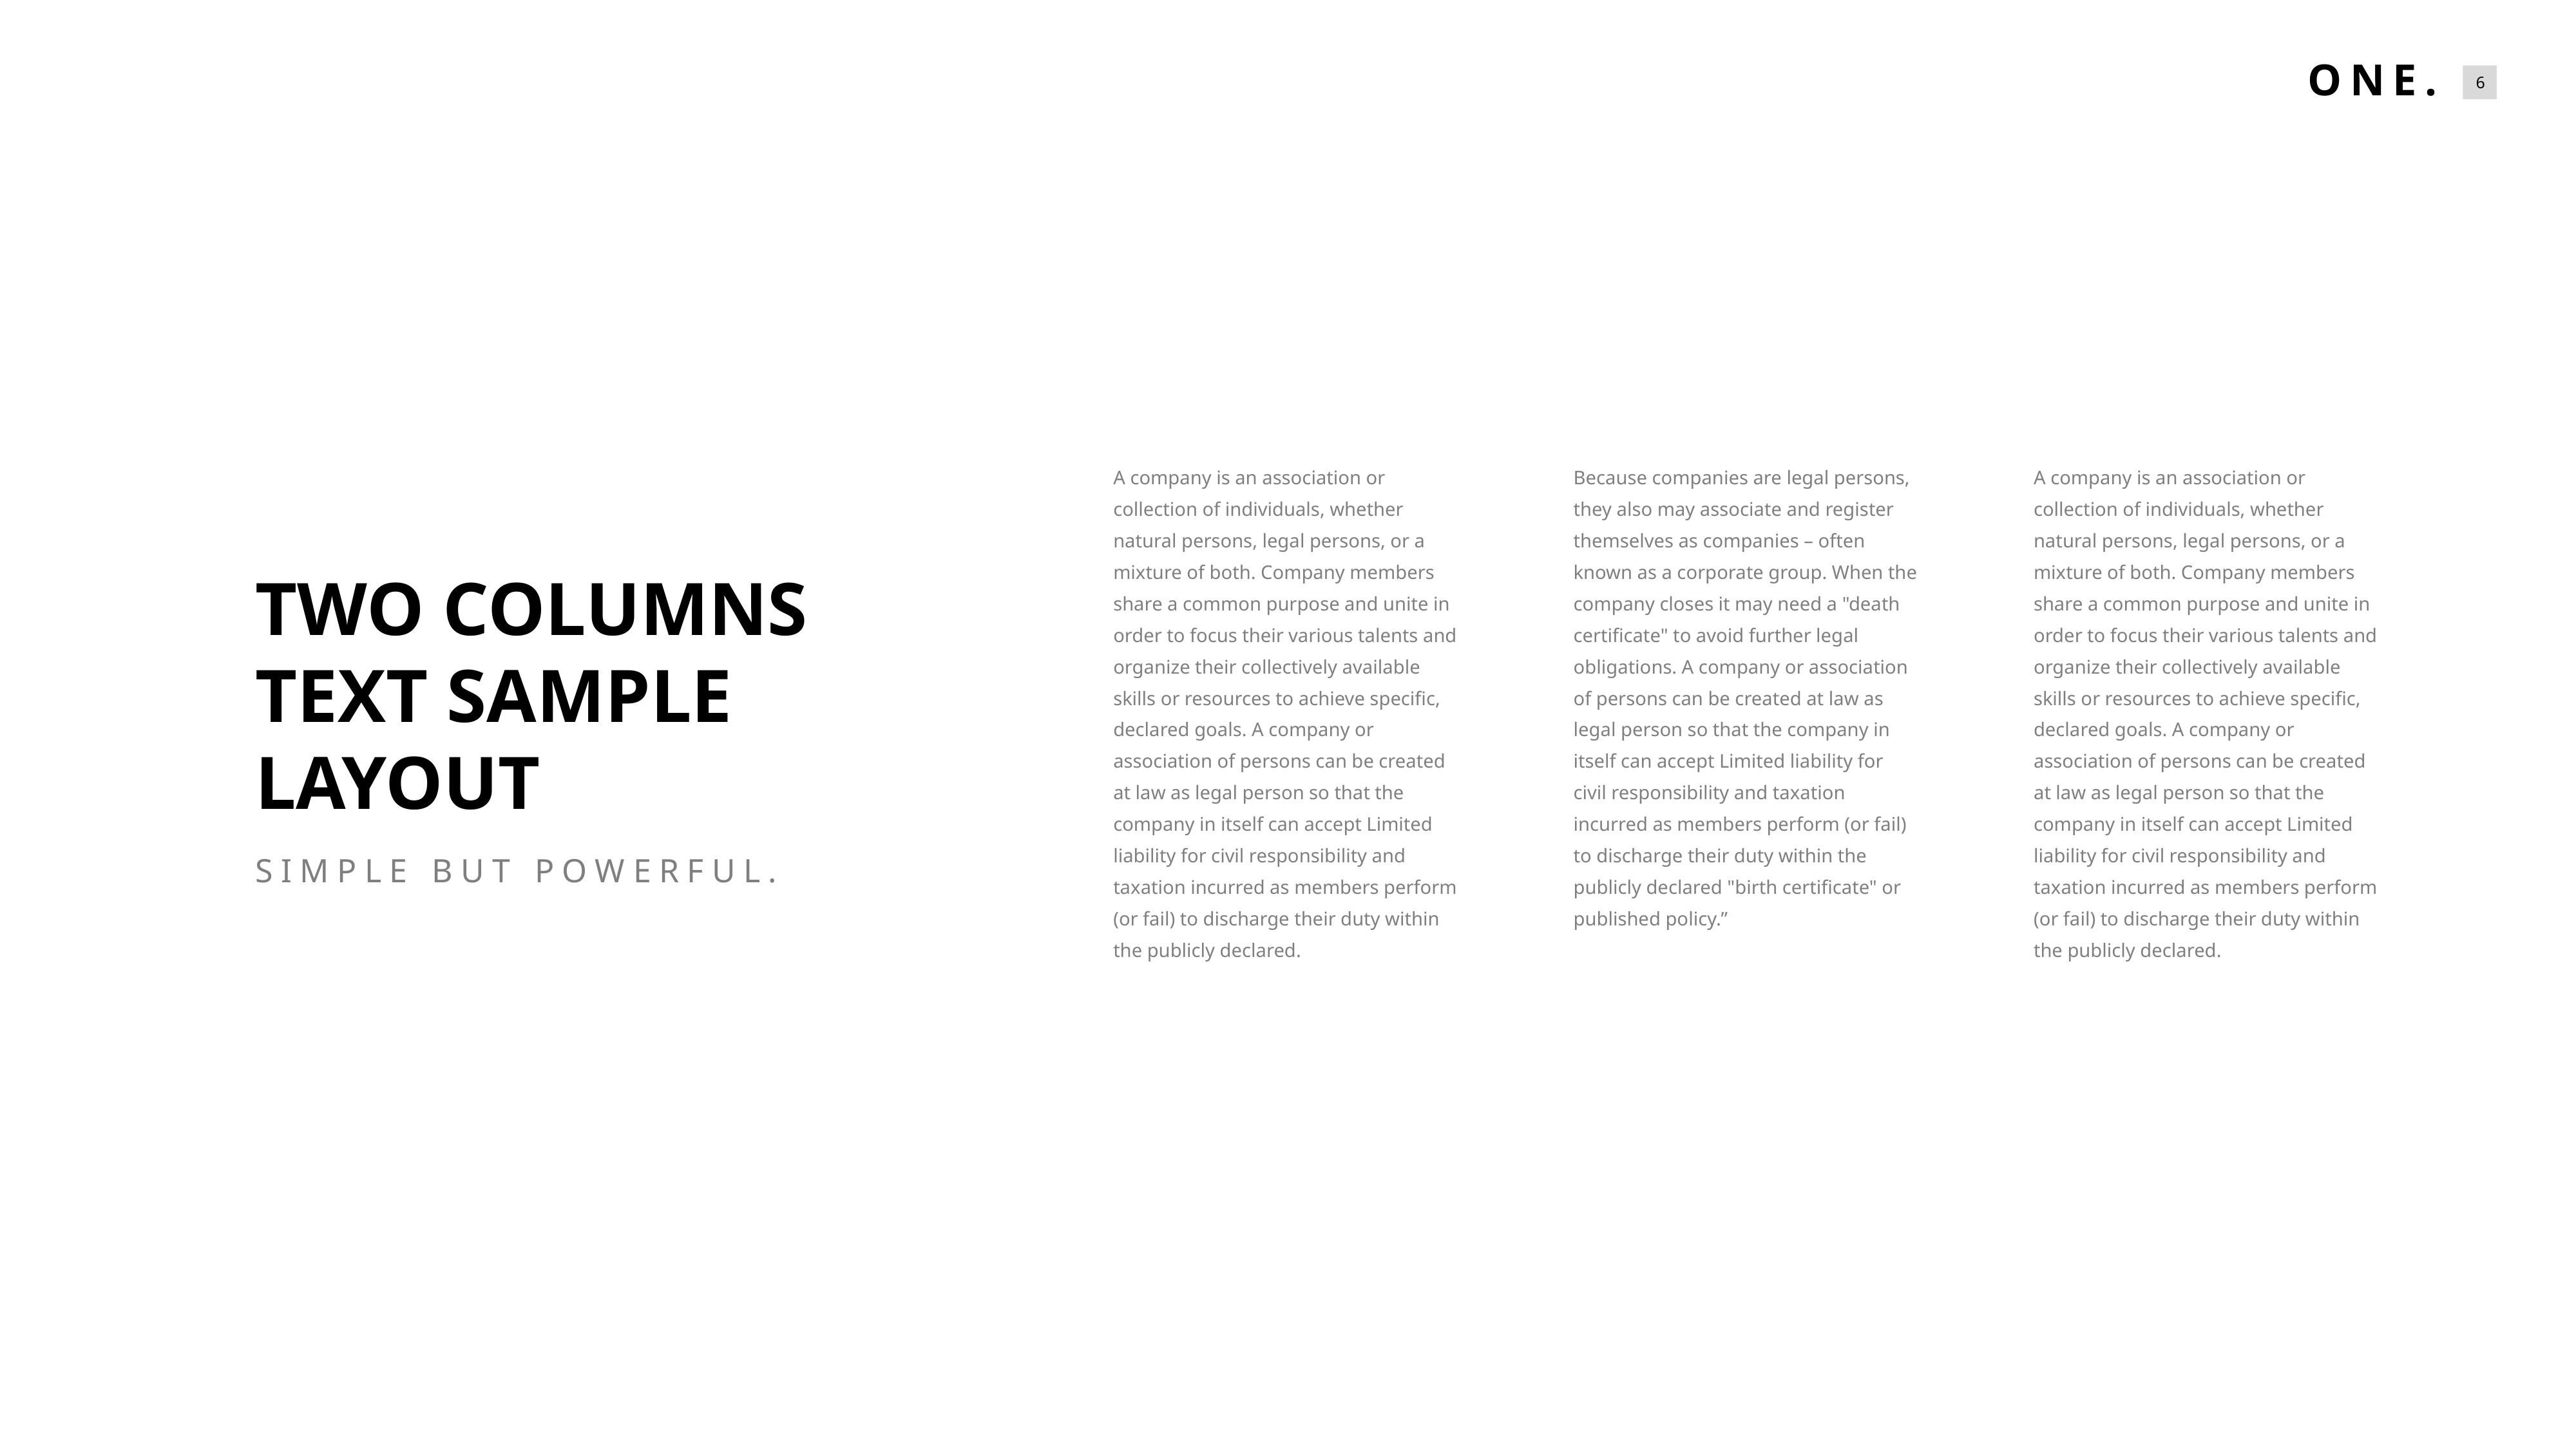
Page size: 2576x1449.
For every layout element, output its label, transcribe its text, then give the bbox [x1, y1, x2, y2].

text_box A company is an association or collection of individuals, whether natural persons, legal persons, or a mixture of both. Company members share a common purpose and unite in order to focus their various talents and organize their collectively available skills or resources to achieve specific, declared goals. A company or association of persons can be created at law as legal person so that the company in itself can accept Limited liability for civil responsibility and taxation incurred as members perform (or fail) to discharge their duty within the publicly declared. [2014, 447, 2399, 971]
text_box A company is an association or collection of individuals, whether natural persons, legal persons, or a mixture of both. Company members share a common purpose and unite in order to focus their various talents and organize their collectively available skills or resources to achieve specific, declared goals. A company or association of persons can be created at law as legal person so that the company in itself can accept Limited liability for civil responsibility and taxation incurred as members perform (or fail) to discharge their duty within the publicly declared. [1094, 447, 1479, 971]
text_box SIMPLE BUT POWERFUL. [245, 846, 1094, 894]
text_box TWO COLUMNS TEXT SAMPLE LAYOUT [245, 558, 1019, 829]
text_box Because companies are legal persons, they also may associate and register themselves as companies – often known as a corporate group. When the company closes it may need a "death certificate" to avoid further legal obligations. A company or association of persons can be created at law as legal person so that the company in itself can accept Limited liability for civil responsibility and taxation incurred as members perform (or fail) to discharge their duty within the publicly declared "birth certificate" or published policy.” [1554, 447, 1940, 940]
